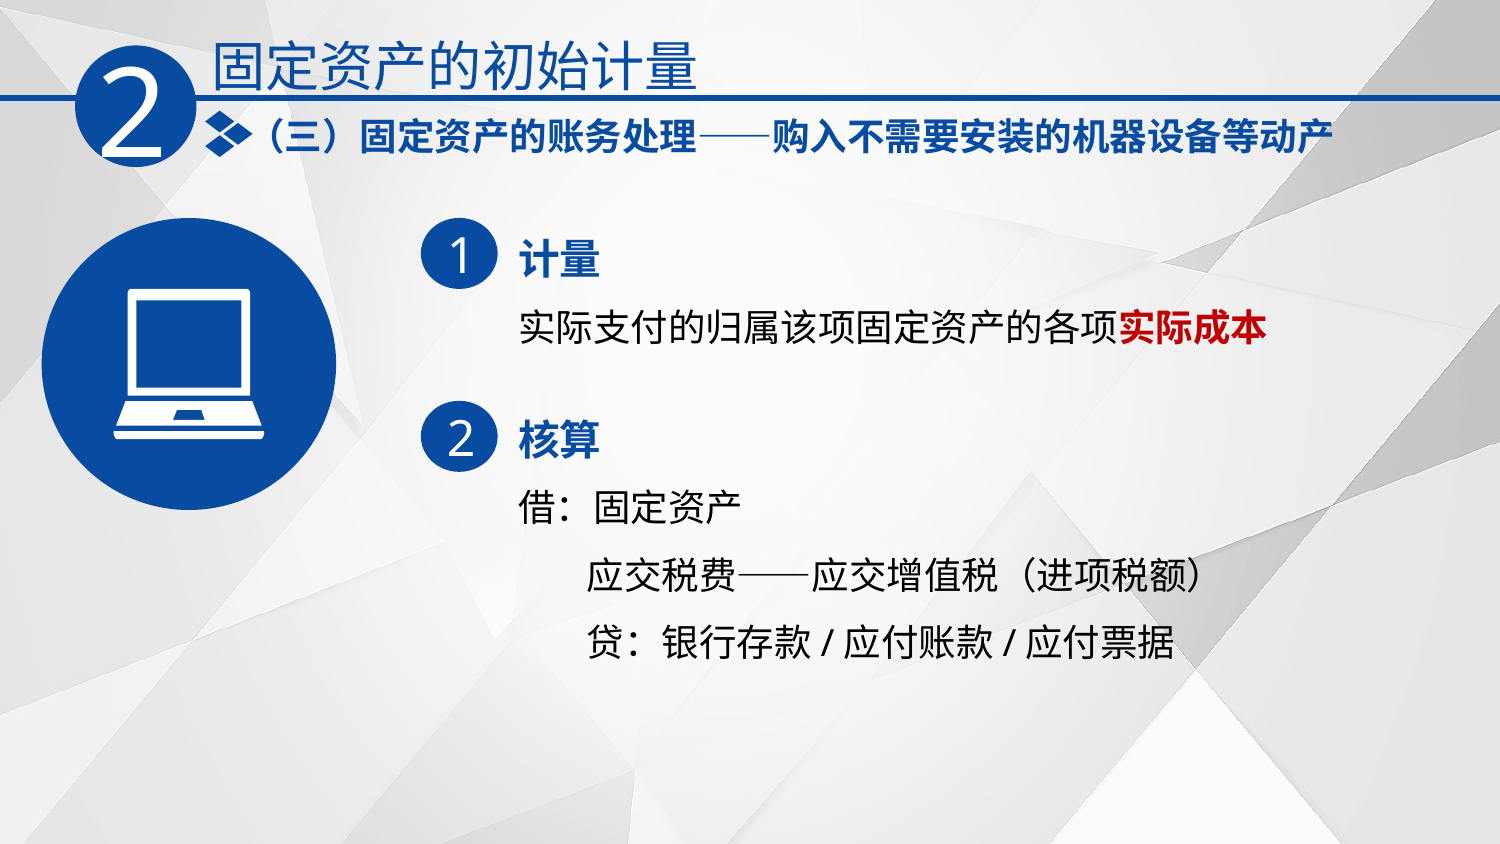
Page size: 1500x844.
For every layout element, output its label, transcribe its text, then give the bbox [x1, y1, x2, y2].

text_box [75, 74, 84, 97]
text_box 2 [420, 400, 498, 472]
text_box 核算 [503, 381, 1058, 472]
text_box 2 [84, 45, 203, 97]
text_box [205, 110, 235, 133]
text_box （三）固定资产的账务处理——购入不需要安装的机器设备等动产 [234, 107, 1347, 164]
text_box [205, 135, 235, 158]
text_box 1 [420, 217, 498, 289]
text_box [75, 107, 84, 138]
picture [0, 101, 1500, 844]
text_box 实际支付的归属该项固定资产的各项实际成本 [503, 273, 1375, 356]
text_box 固定资产的初始计量 [198, 37, 713, 92]
text_box 2 [84, 107, 203, 171]
text_box 计量 [503, 200, 1058, 291]
picture [0, 0, 1500, 95]
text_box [41, 217, 337, 511]
text_box [223, 122, 253, 145]
text_box 借：固定资产 应交税费——应交增值税（进项税额） 贷：银行存款/应付账款/应付票据 [503, 454, 1375, 672]
